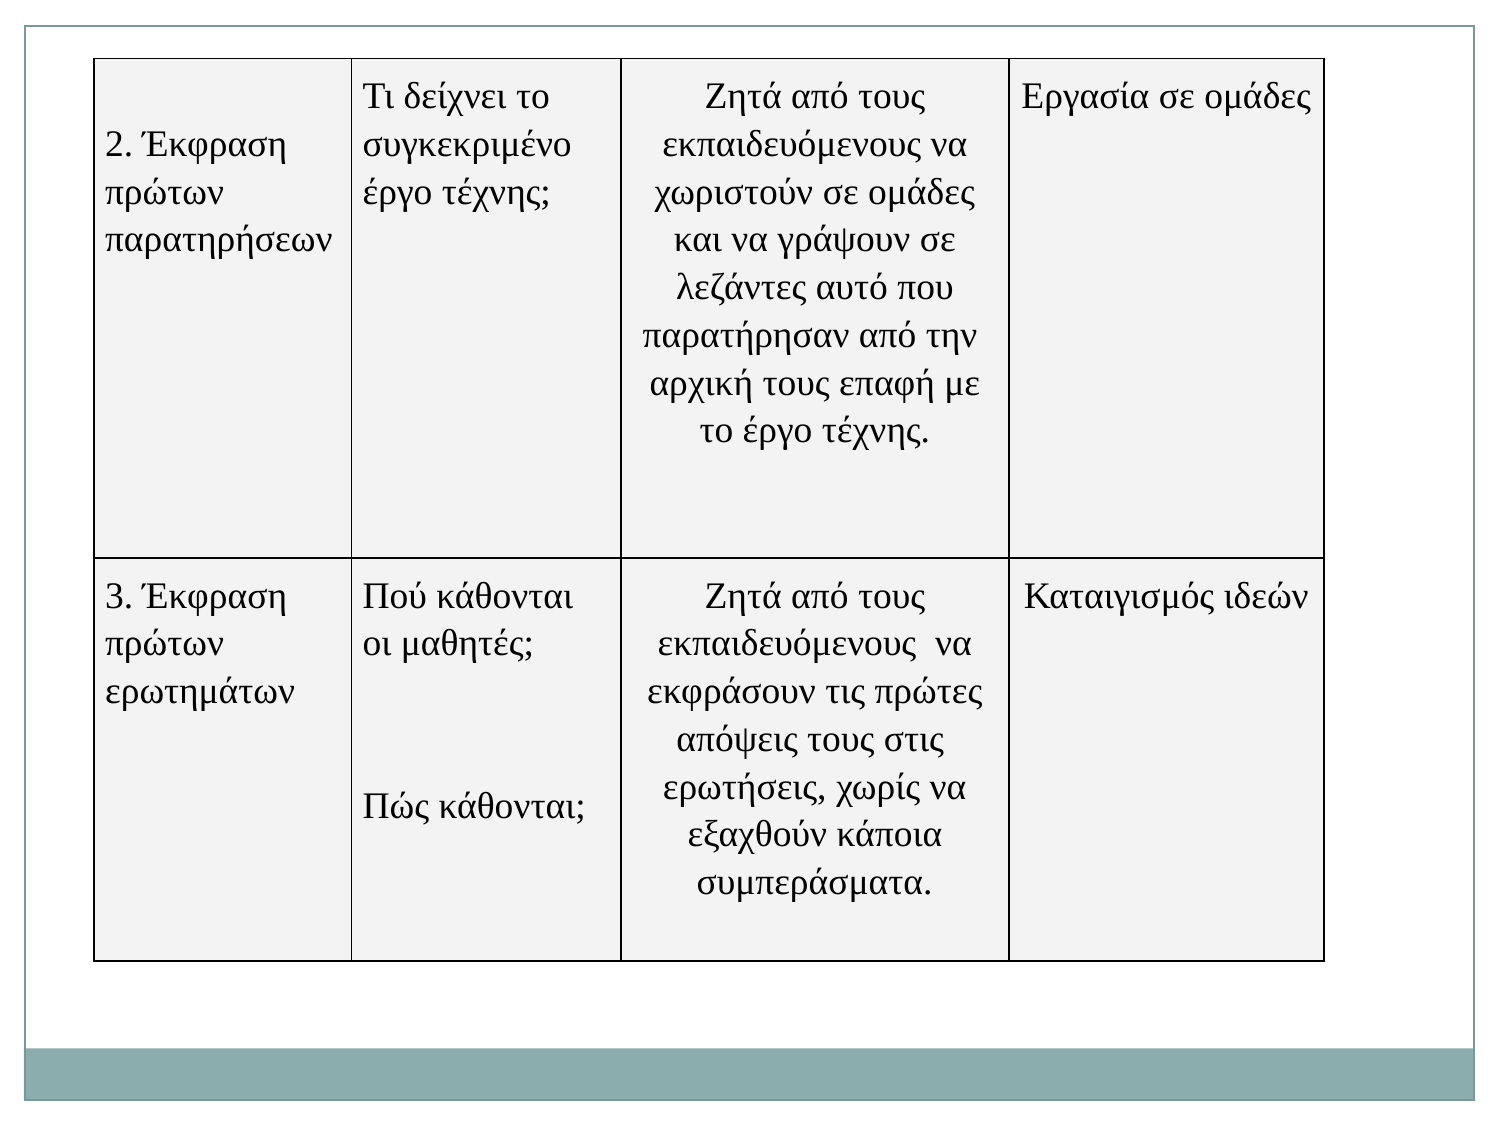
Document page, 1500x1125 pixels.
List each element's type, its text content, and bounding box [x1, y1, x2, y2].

table_header 2. Έκφραση πρώτων παρατηρήσεων [95, 59, 351, 557]
table_cell 3. Έκφραση πρώτων ερωτημάτων [95, 559, 351, 960]
table_cell Καταιγισμός ιδεών [1010, 559, 1323, 960]
table_header Εργασία σε ομάδες [1010, 59, 1323, 557]
table_header Τι δείχνει το συγκεκριμένο έργο τέχνης; [352, 59, 620, 557]
table_cell Πού κάθονται οι μαθητές; Πώς κάθονται; [352, 559, 620, 960]
table_cell Ζητά από τους εκπαιδευόμενους να εκφράσουν τις πρώτες απόψεις τους στις ερωτήσεις, χωρίς να εξαχθούν κάποια συμπεράσματα. [622, 559, 1008, 960]
table_header Ζητά από τους εκπαιδευόμενους να χωριστούν σε ομάδες και να γράψουν σε λεζάντες αυτό που παρατήρησαν από την αρχική τους επαφή με το έργο τέχνης. [622, 59, 1008, 557]
